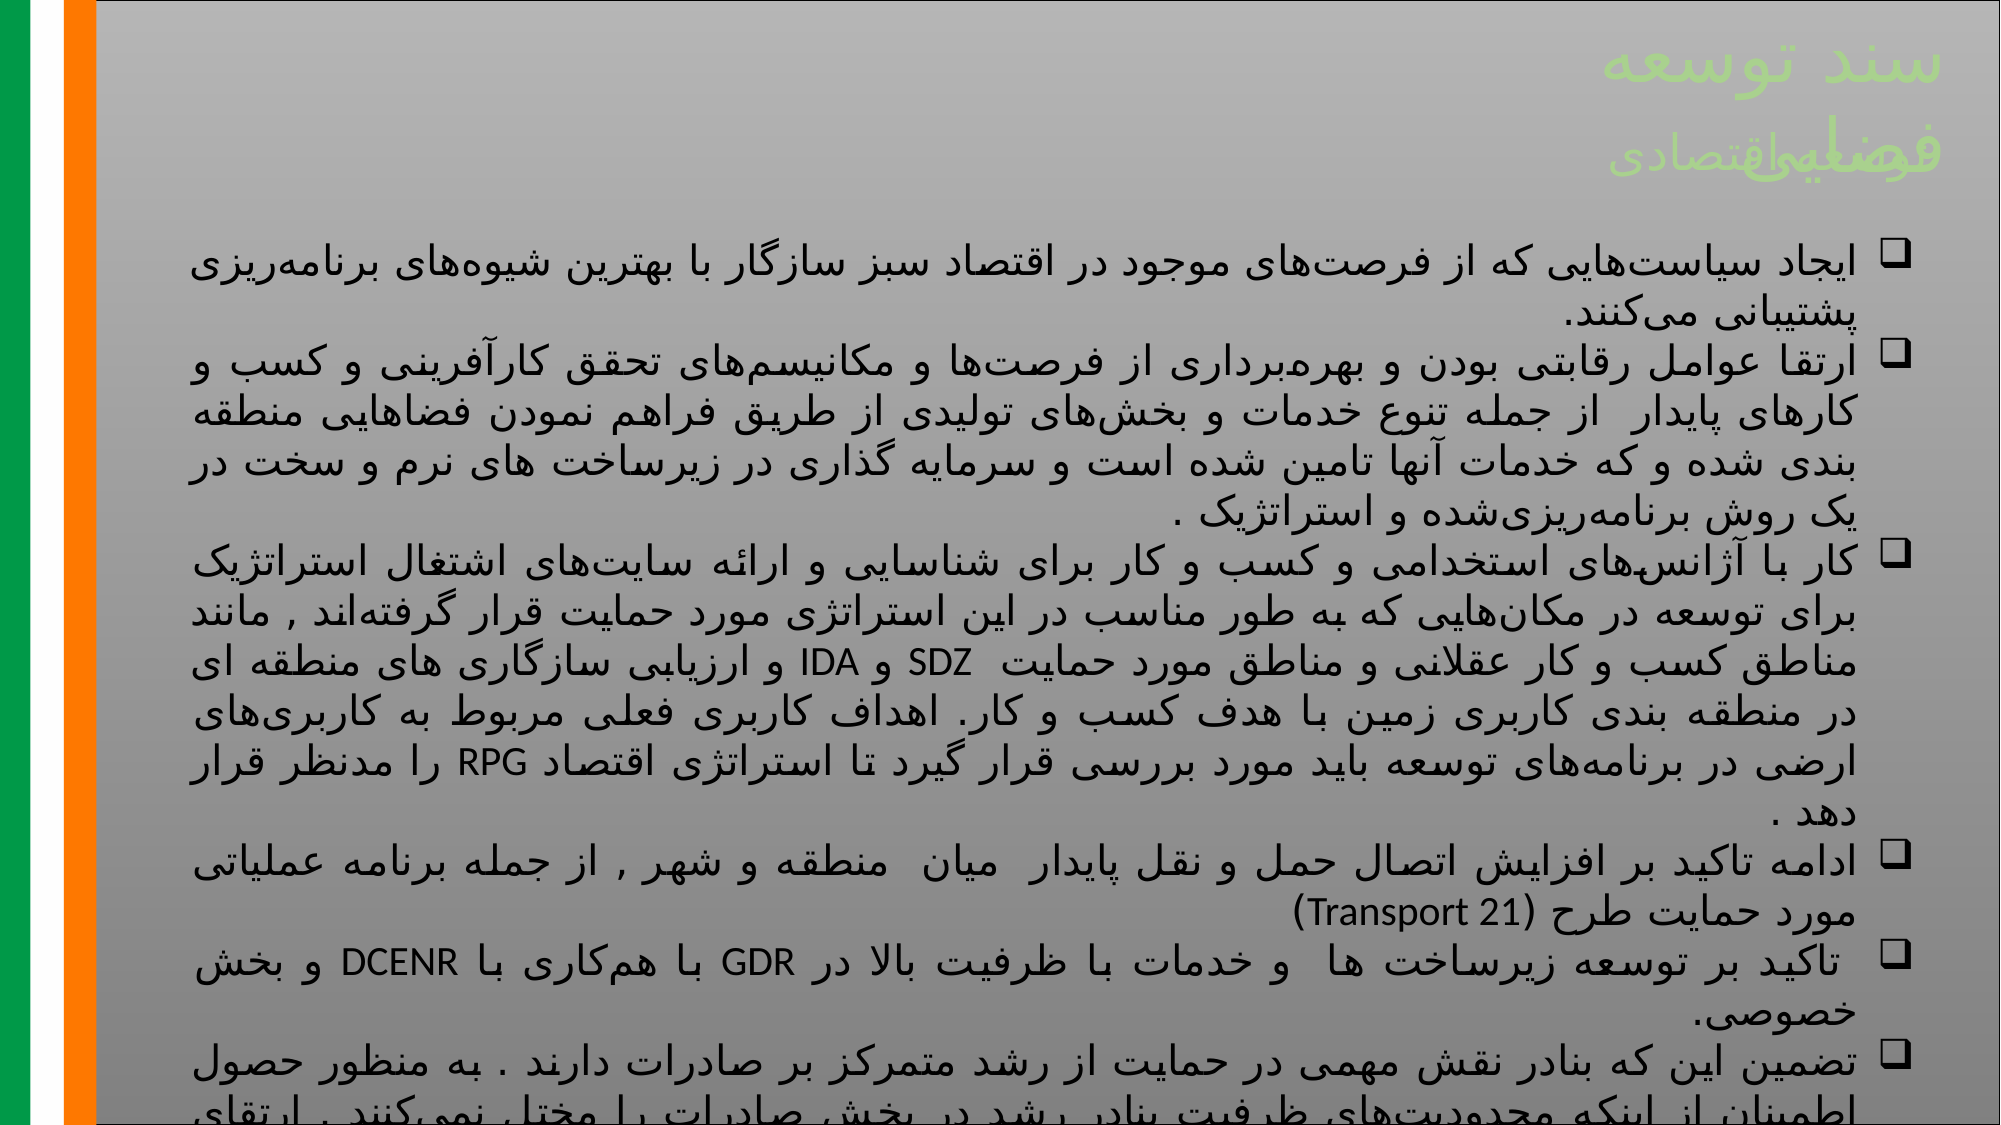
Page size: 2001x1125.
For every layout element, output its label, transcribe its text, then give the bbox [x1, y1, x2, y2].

picture [0, 0, 97, 1125]
text_box سند توسعه فضایی [1433, 0, 1962, 195]
text_box ایجاد سیاست‌هایی که از فرصت‌های موجود در اقتصاد سبز سازگار با بهترین شیوه‌های برنامه‌ریزی پشتیبانی می‌کنند. ارتقا عوامل رقابتی بودن و بهره‌برداری از فرصت‌ها و مکانیسم‌های تحقق کارآفرینی و کسب و کارهای پایدار از جمله تنوع خدمات و بخش‌های تولیدی از طریق فراهم نمودن فضاهایی منطقه بندی شده و که خدمات آنها تامین شده است و سرمایه گذاری در زیرساخت های نرم و سخت در یک روش برنامه‌ریزی‌شده و استراتژیک . کار با آژانس‌های استخدامی و کسب و کار برای شناسایی و ارائه سایت‌های اشتغال استراتژیک برای توسعه در مکان‌هایی که به طور مناسب در این استراتژی مورد حمایت قرار گرفته‌اند , مانند مناطق کسب و کار عقلانی و مناطق مورد حمایت SDZ و IDA و ارزیابی سازگاری های منطقه ای در منطقه بندی کاربری زمین با هدف کسب و کار. اهداف کاربری فعلی مربوط به کاربری‌های ارضی در برنامه‌های توسعه باید مورد بررسی قرار گیرد تا استراتژی اقتصاد RPG را مدنظر قرار دهد . ادامه تاکید بر افزایش اتصال حمل و نقل پایدار میان منطقه و شهر , از جمله برنامه عملیاتی مورد حمایت طرح (Transport 21) تاکید بر توسعه زیرساخت ها و خدمات با ظرفیت بالا در GDR با هم‌کاری با DCENR و بخش خصوصی. تضمین این که بنادر نقش مهمی در حمایت از رشد متمرکز بر صادرات دارند . به منظور حصول اطمینان از اینکه محدودیت‌های ظرفیت بنادر رشد در بخش صادرات را مختل نمی‌کنند , ارتقای ظرفیت بندر و تسهیلات و خدمات مرتبط با بندر ضروری است. ارتقا فعالیت‌های گردشگری پایدار و فعالیت‌های فراغت در مکان‌های مناسب و ارائه یک محیط ساخته‌شده با کیفیت بالا برای حمایت از جذابیت منطقه برای تجارت . تلاش برای دستیابی به روش های پایدار عرضه آب , تصفیه فاضلاب و زیرساخت های مدیریت زباله که بدون آن توسعه آینده GDA غیر ممکن خواهد بود . [174, 226, 1930, 1125]
text_box [97, 0, 2000, 1125]
